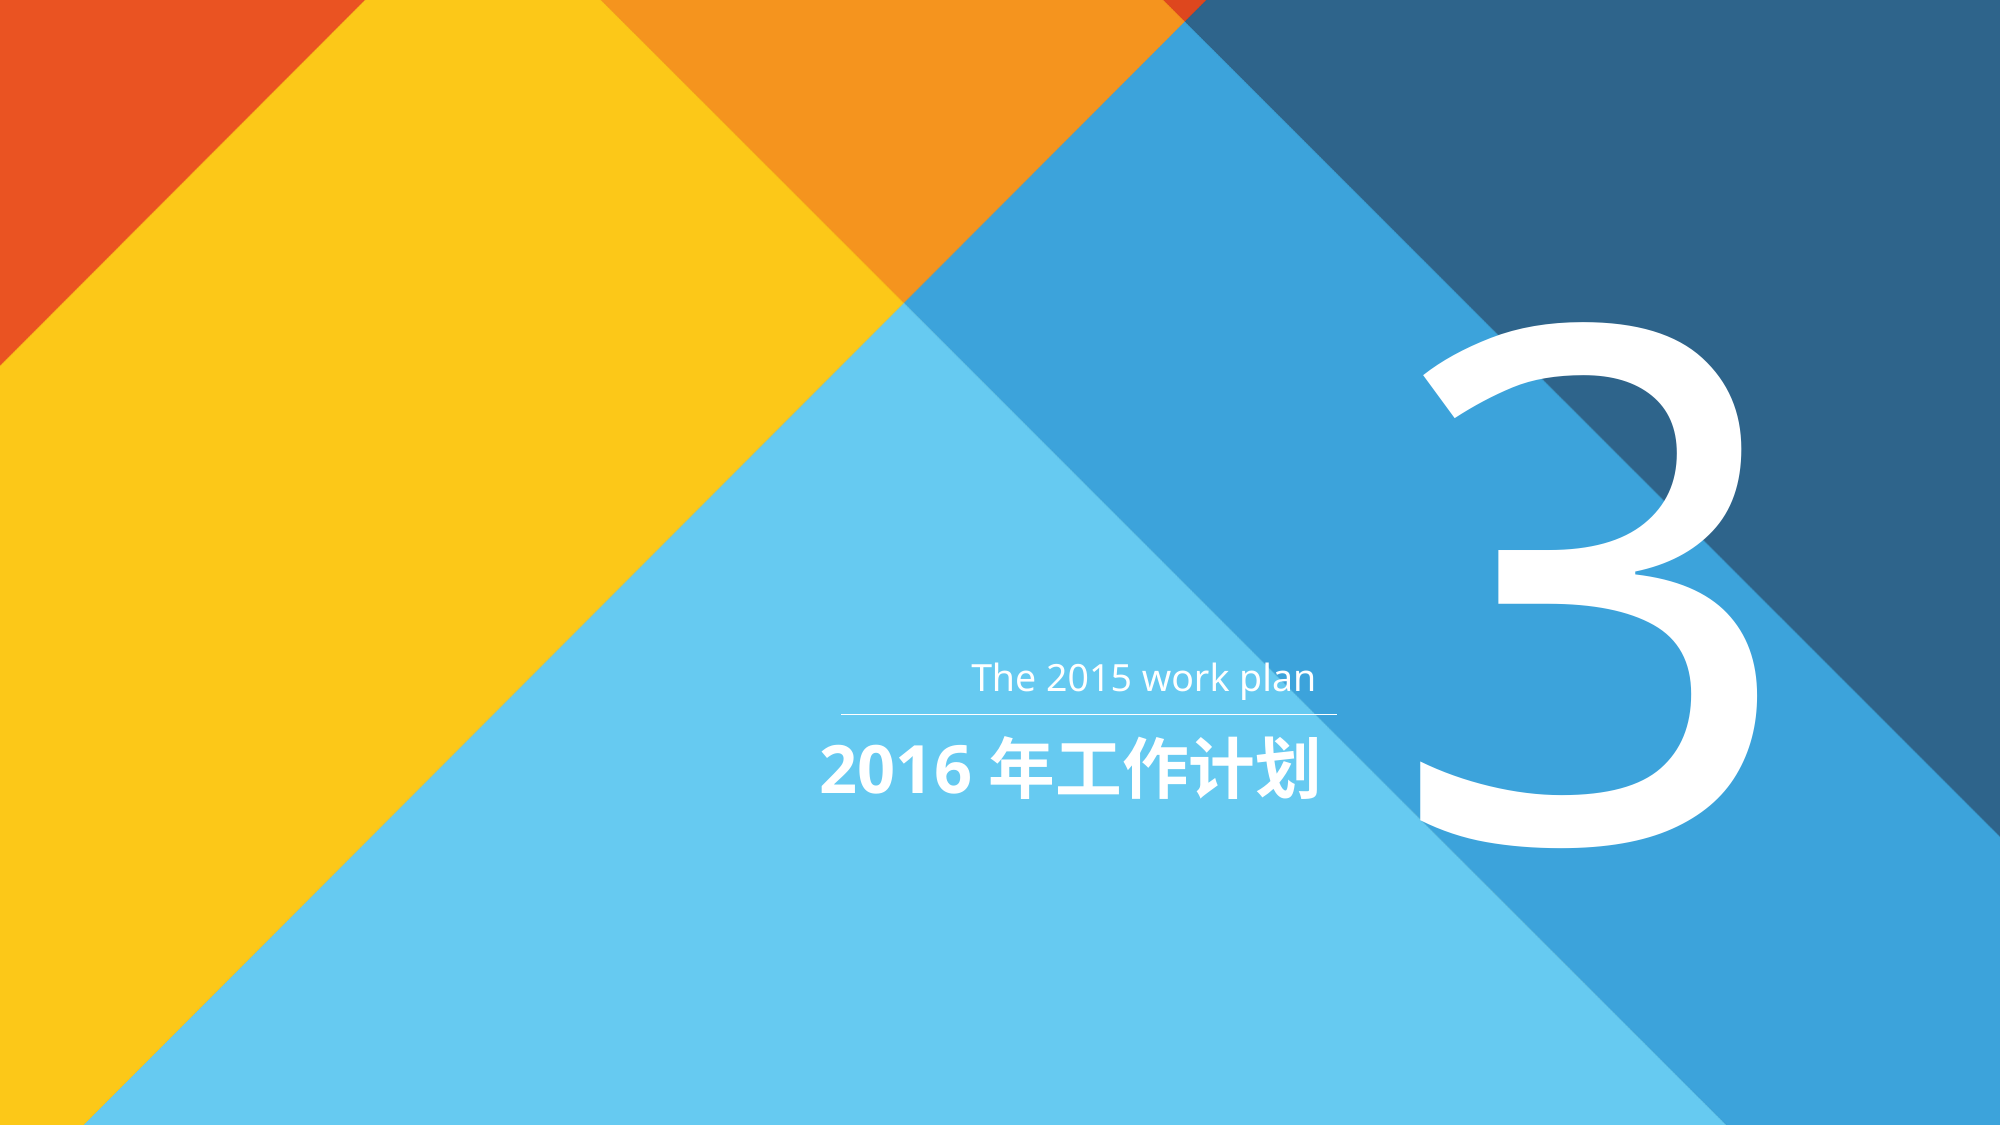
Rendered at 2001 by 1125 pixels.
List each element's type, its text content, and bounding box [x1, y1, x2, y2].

text_box The 2015 work plan [956, 646, 1332, 707]
text_box 3 [1373, 117, 1814, 993]
text_box 2016年工作计划 [804, 719, 1337, 814]
picture [0, 0, 2000, 1125]
